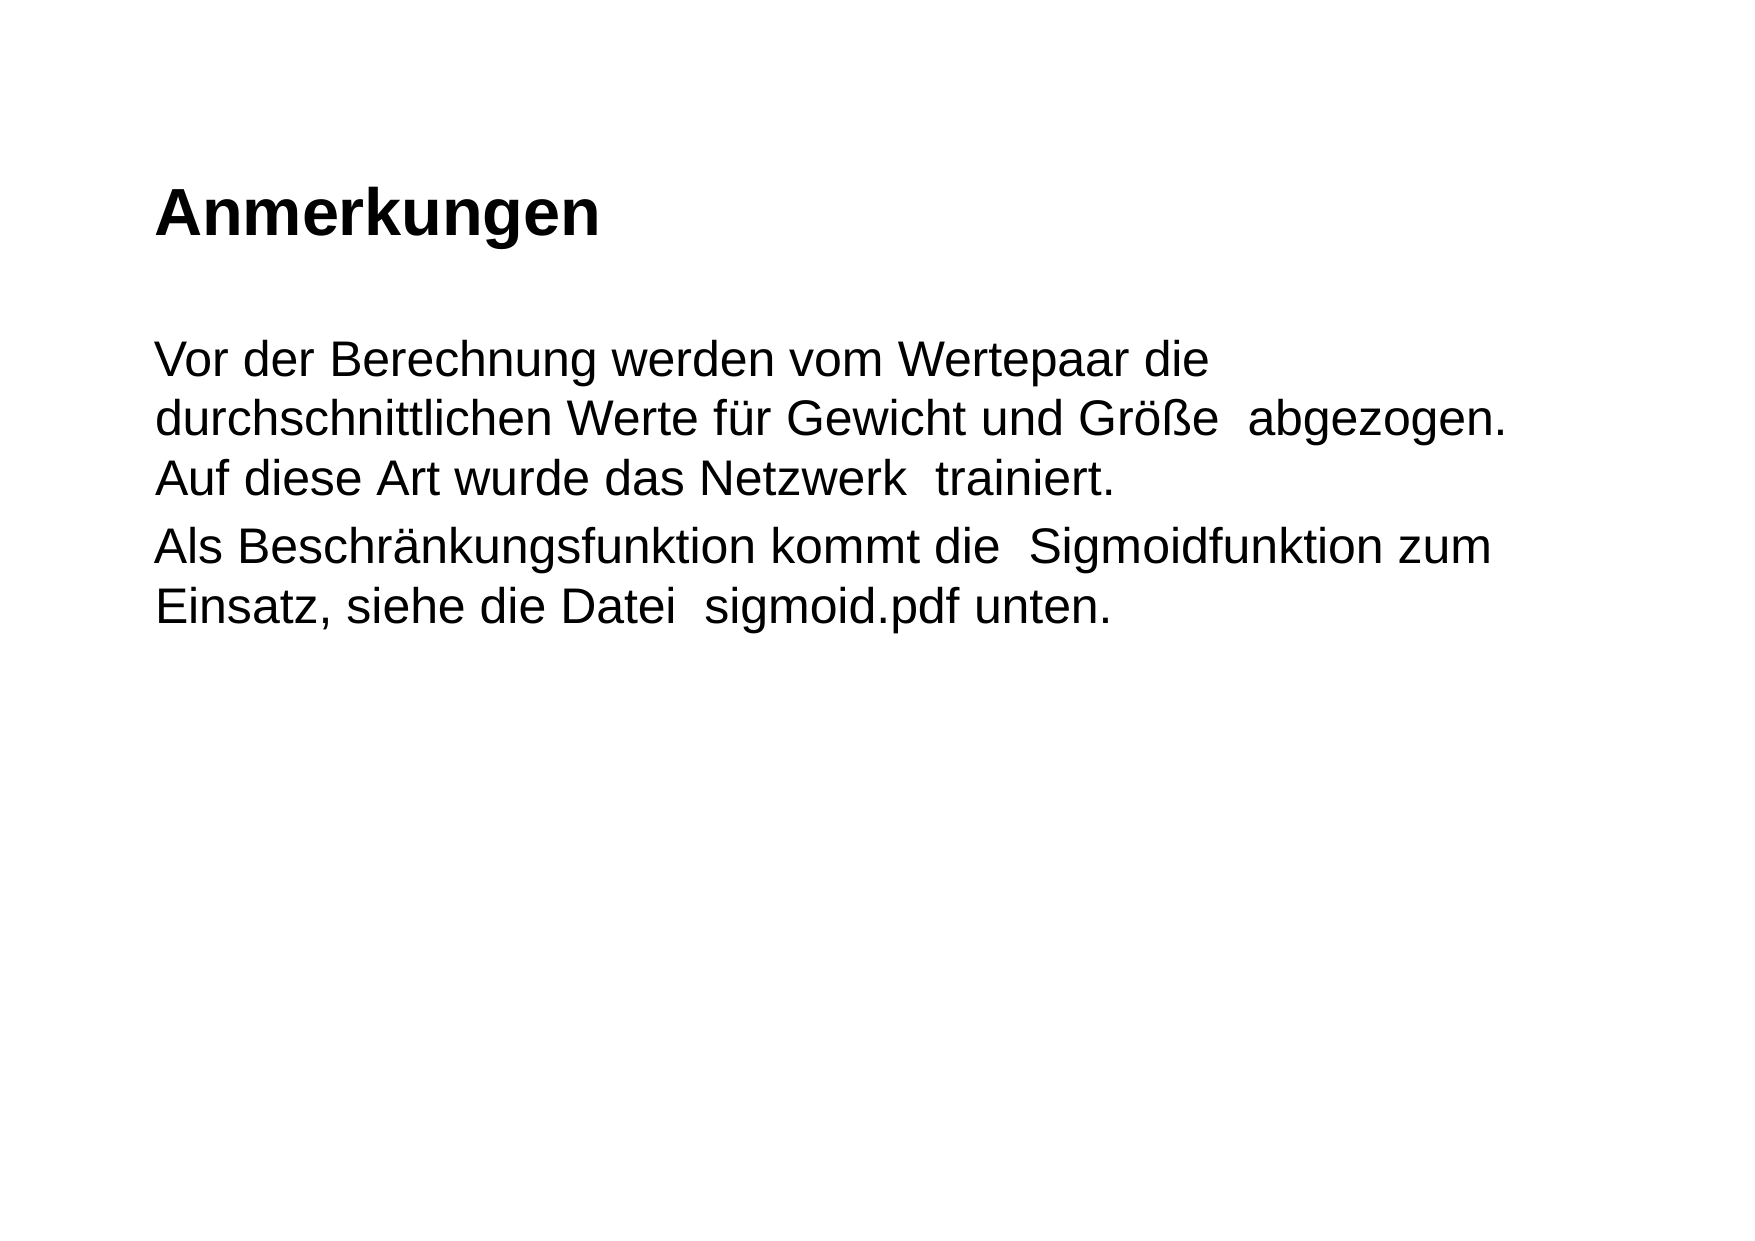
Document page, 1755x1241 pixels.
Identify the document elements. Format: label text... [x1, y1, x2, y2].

text_box Anmerkungen Vor der Berechnung werden vom Wertepaar die durchschnittlichen Werte für Gewicht und Größe abgezogen. Auf diese Art wurde das Netzwerk trainiert. Als Beschränkungsfunktion kommt die Sigmoidfunktion zum Einsatz, siehe die Datei sigmoid.pdf unten. [152, 157, 1565, 635]
